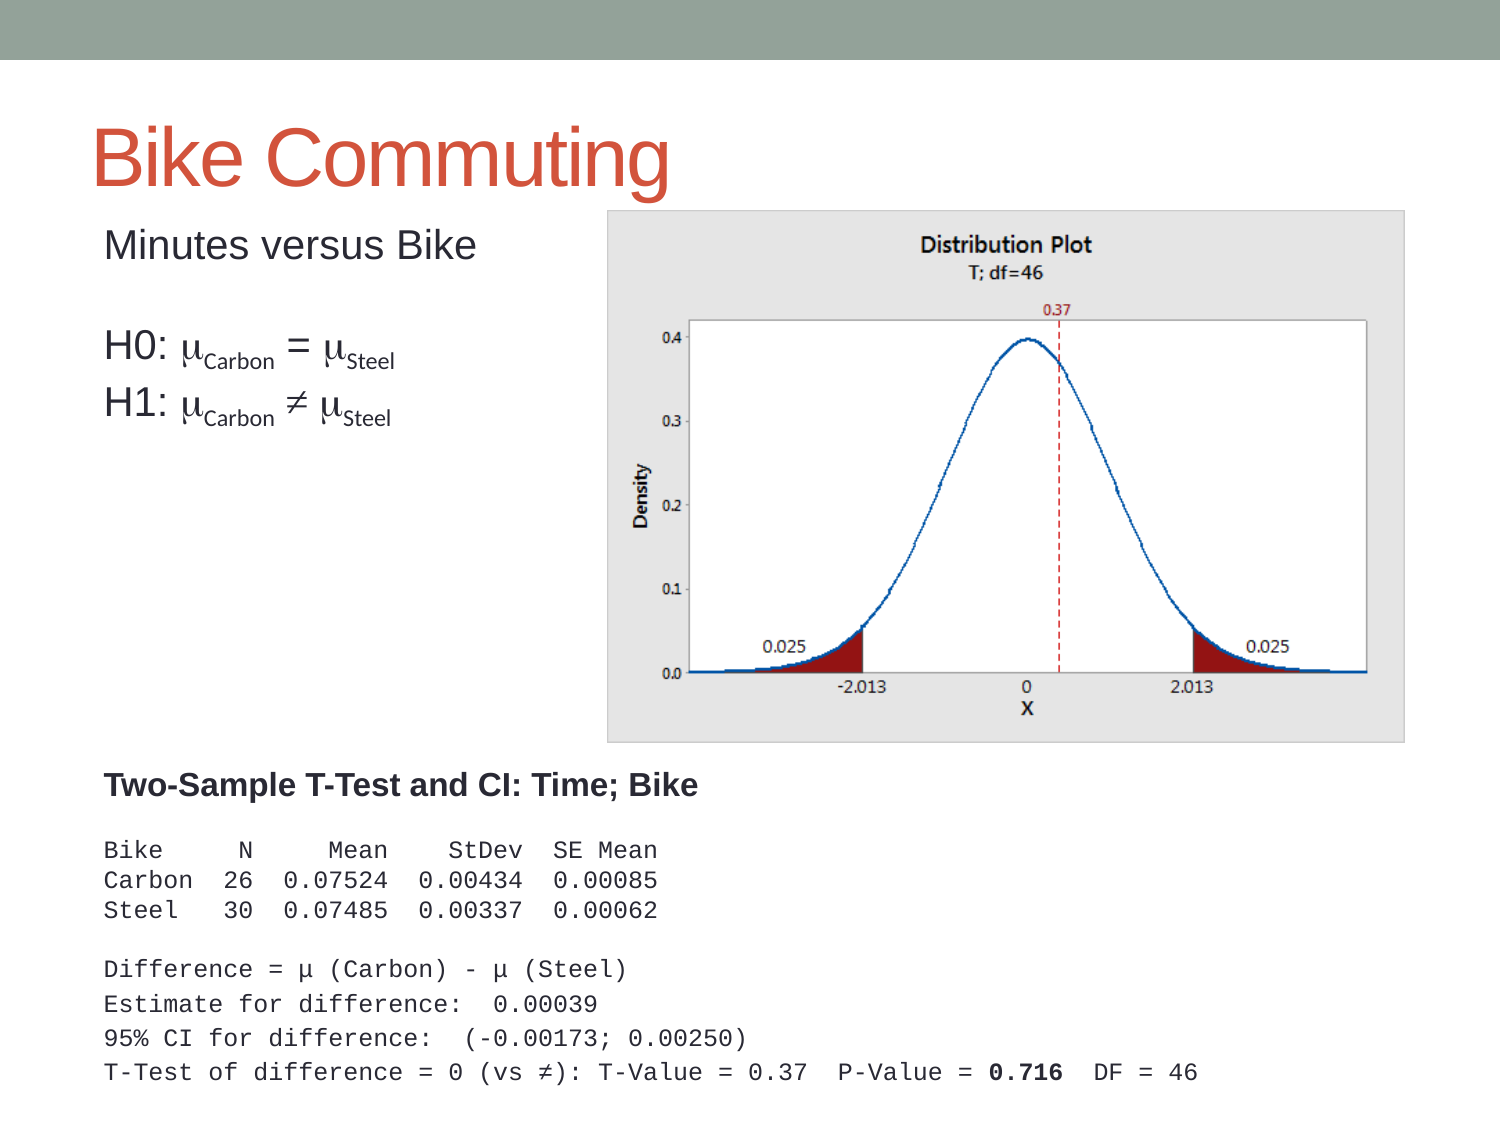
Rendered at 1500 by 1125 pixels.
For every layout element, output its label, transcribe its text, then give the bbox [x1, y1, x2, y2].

title Bike Commuting [75, 87, 1425, 218]
text_box Minutes versus Bike H0: mCarbon = mSteel H1: mCarbon ≠ mSteel [88, 210, 606, 439]
text_box Two-Sample T-Test and CI: Time; Bike Bike N Mean StDev SE Mean Carbon 26 0.07524 0.00434 0.00085 Steel 30 0.07485 0.00337 0.00062 Difference = μ (Carbon) - μ (Steel) Estimate for difference: 0.00039 95% CI for difference: (-0.00173; 0.00250) T-Test of difference = 0 (vs ≠): T-Value = 0.37 P-Value = 0.716 DF = 46 [88, 756, 1437, 1093]
picture [607, 210, 1406, 743]
